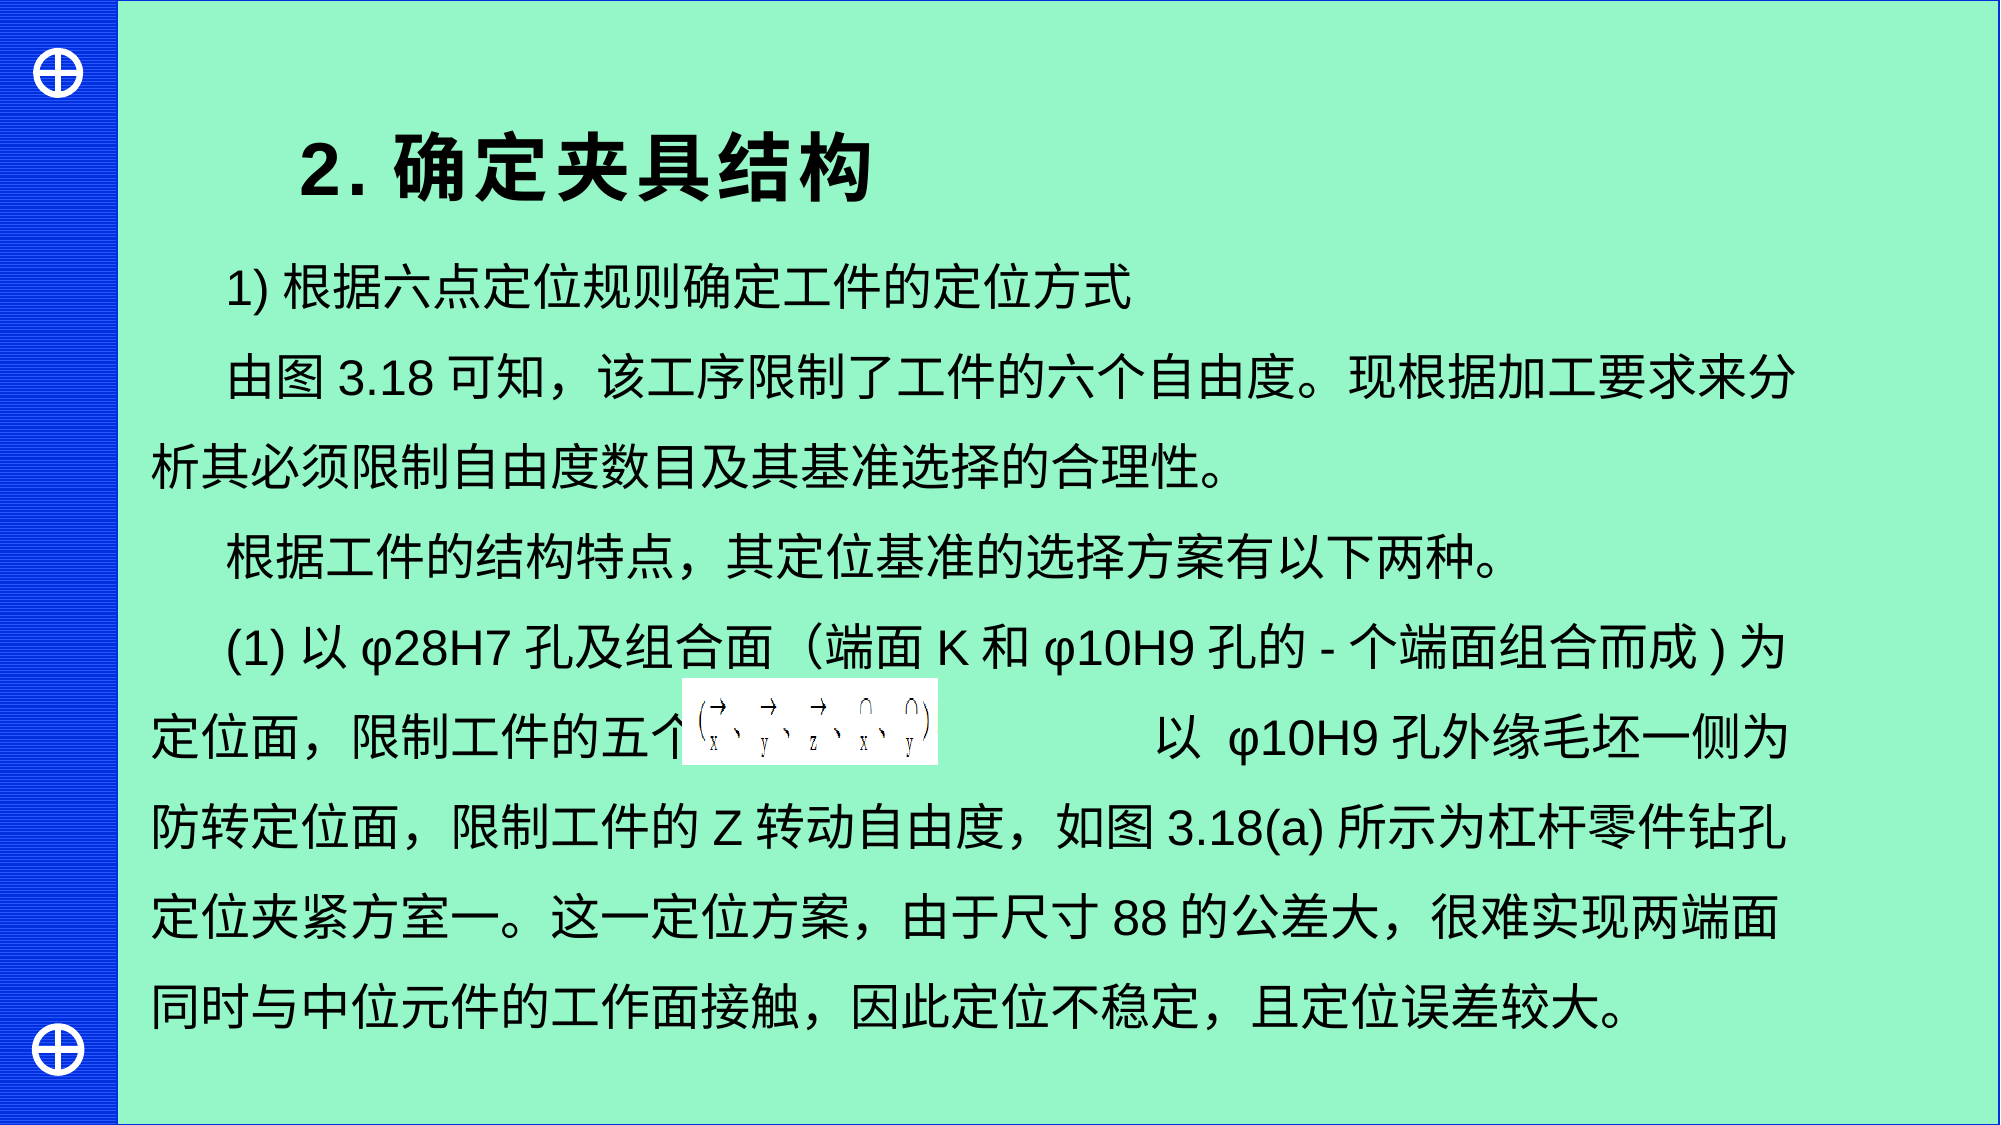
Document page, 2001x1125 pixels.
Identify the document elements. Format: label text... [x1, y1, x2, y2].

text_box 1)根据六点定位规则确定工件的定位方式 由图3.18可知，该工序限制了工件的六个自由度。现根据加工要求来分析其必须限制自由度数目及其基准选择的合理性。 根据工件的结构特点，其定位基准的选择方案有以下两种。 (1)以φ28H7孔及组合面（端面K和φ10H9孔的-个端面组合而成)为定位面，限制工件的五个自由度 以 φ10H9孔外缘毛坯一侧为防转定位面，限制工件的Z转动自由度，如图3.18(a)所示为杠杆零件钻孔定位夹紧方室一。这一定位方案，由于尺寸88的公差大，很难实现两端面同时与中位元件的工作面接触，因此定位不稳定，且定位误差较大。 [135, 217, 1843, 1125]
text_box 2.确定夹具结构 [176, 96, 1465, 217]
picture [682, 678, 939, 765]
